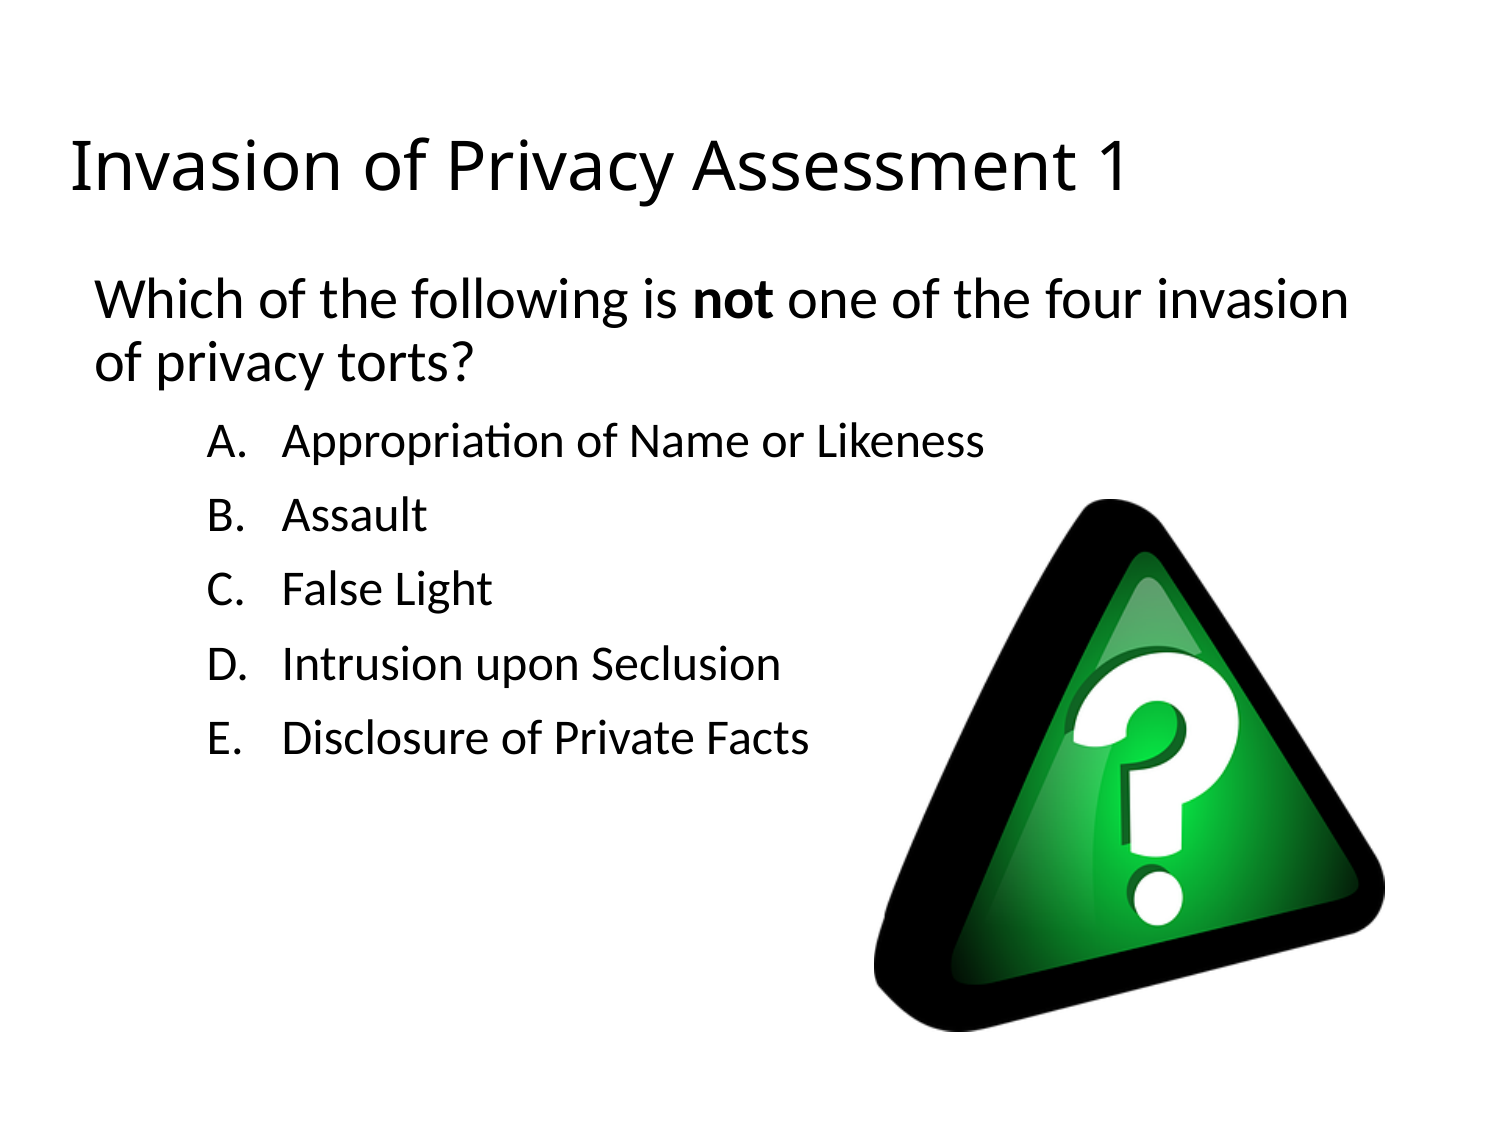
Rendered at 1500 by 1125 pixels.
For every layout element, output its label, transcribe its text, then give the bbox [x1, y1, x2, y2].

list Which of the following is not one of the four invasion of privacy torts? Appropriation of Name or Likeness Assault False Light Intrusion upon Seclusion Disclosure of Private Facts [78, 259, 1374, 975]
title Invasion of Privacy Assessment 1 [55, 59, 1398, 278]
picture [873, 499, 1385, 1032]
